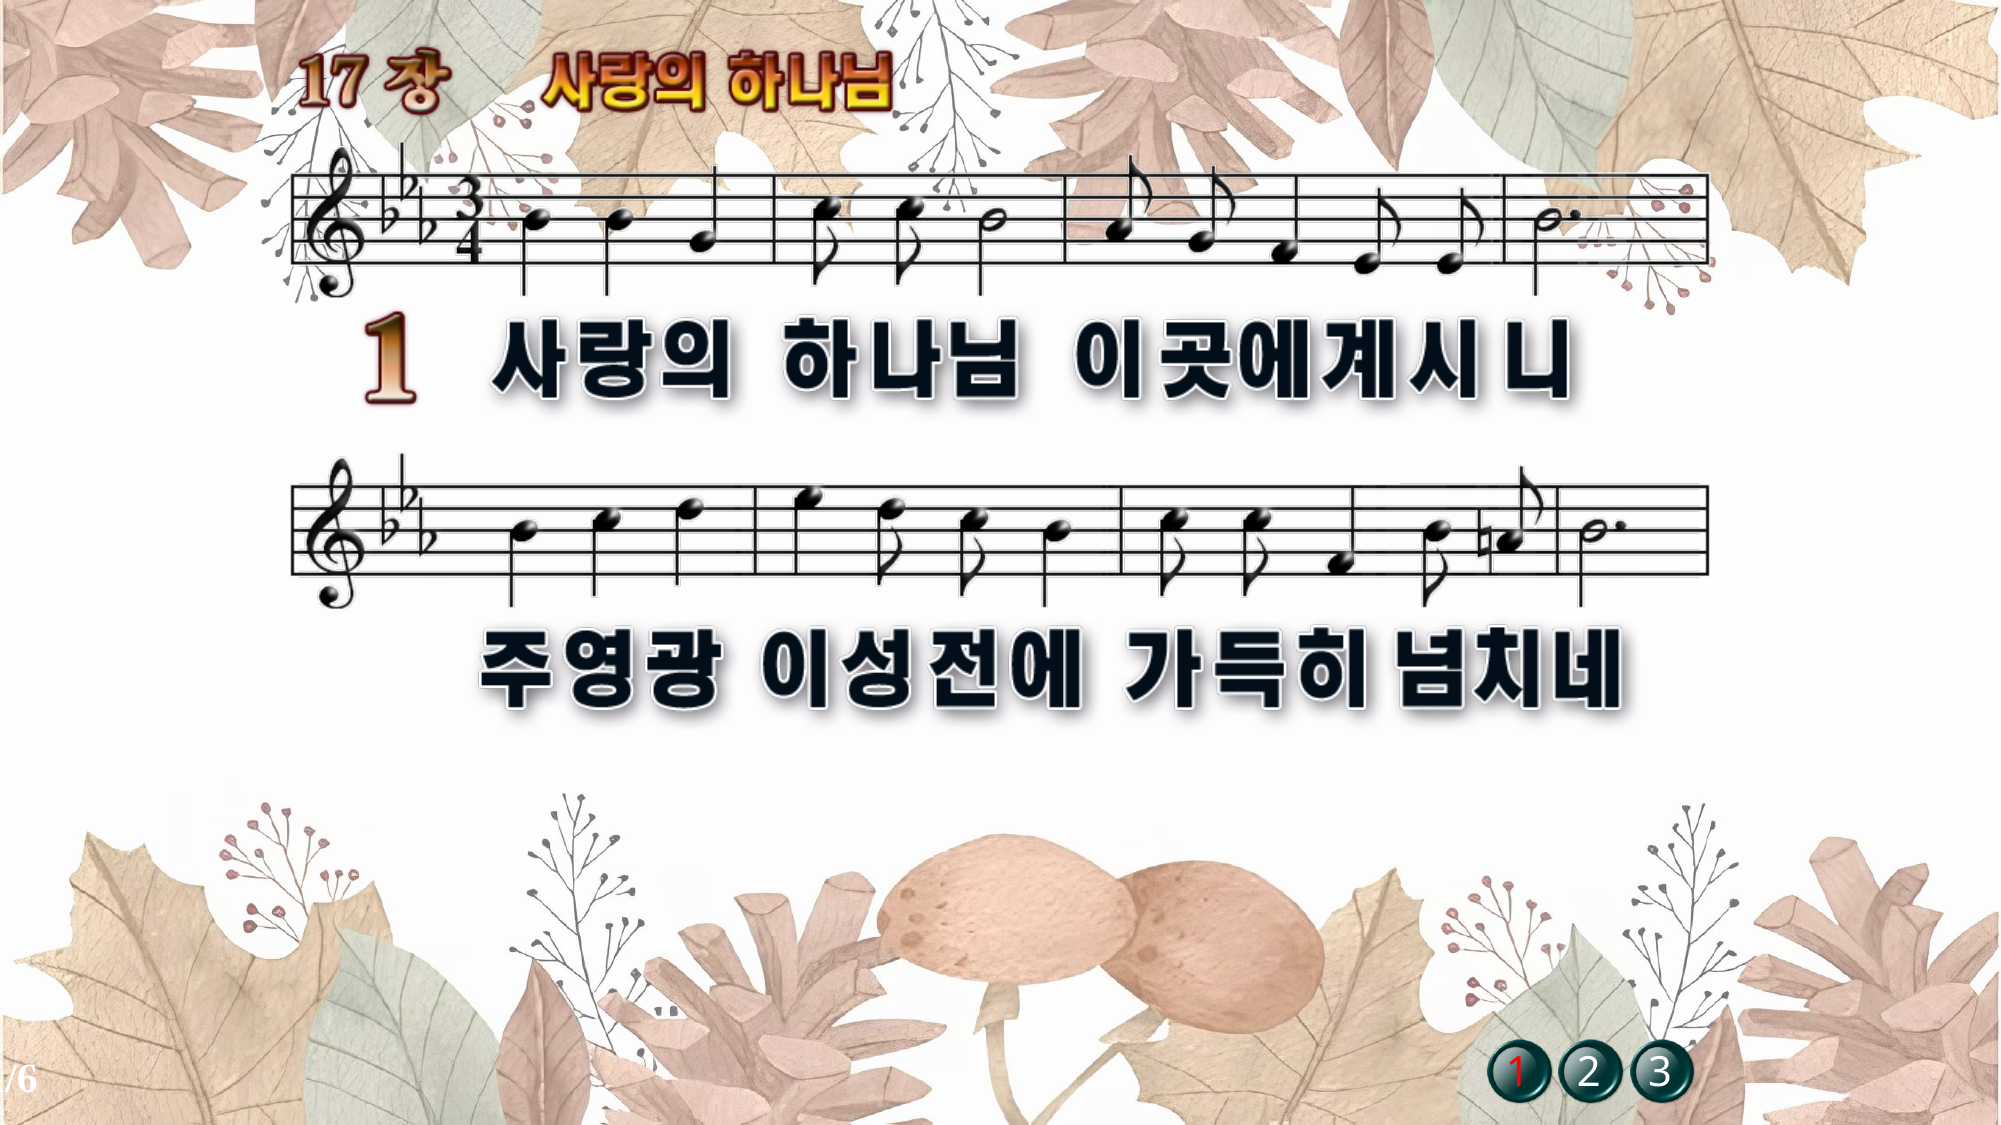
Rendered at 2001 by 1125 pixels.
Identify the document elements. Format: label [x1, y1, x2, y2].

text_box [1627, 1035, 1697, 1106]
picture [0, 0, 2001, 1125]
text_box [1555, 1035, 1626, 1106]
text_box [1484, 1035, 1555, 1106]
